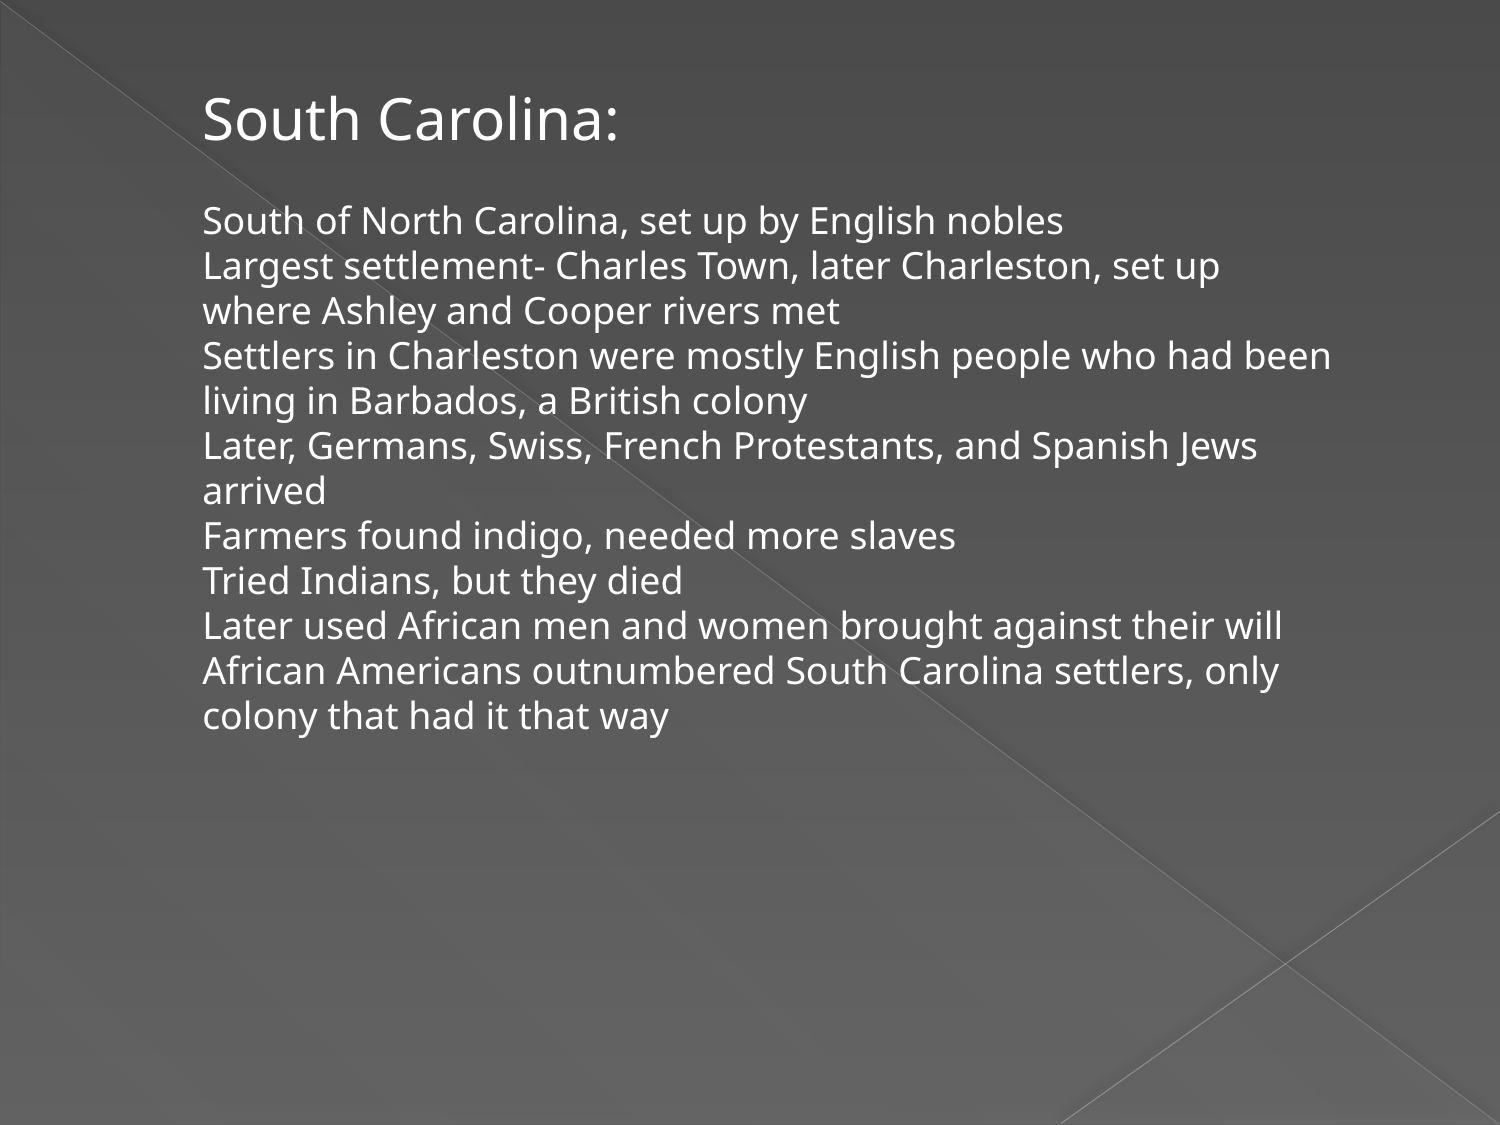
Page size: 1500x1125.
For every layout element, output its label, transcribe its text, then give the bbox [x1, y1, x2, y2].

text_box South Carolina: South of North Carolina, set up by English nobles Largest settlement- Charles Town, later Charleston, set up where Ashley and Cooper rivers met Settlers in Charleston were mostly English people who had been living in Barbados, a British colony Later, Germans, Swiss, French Protestants, and Spanish Jews arrived Farmers found indigo, needed more slaves Tried Indians, but they died Later used African men and women brought against their will African Americans outnumbered South Carolina settlers, only colony that had it that way [187, 75, 1350, 745]
